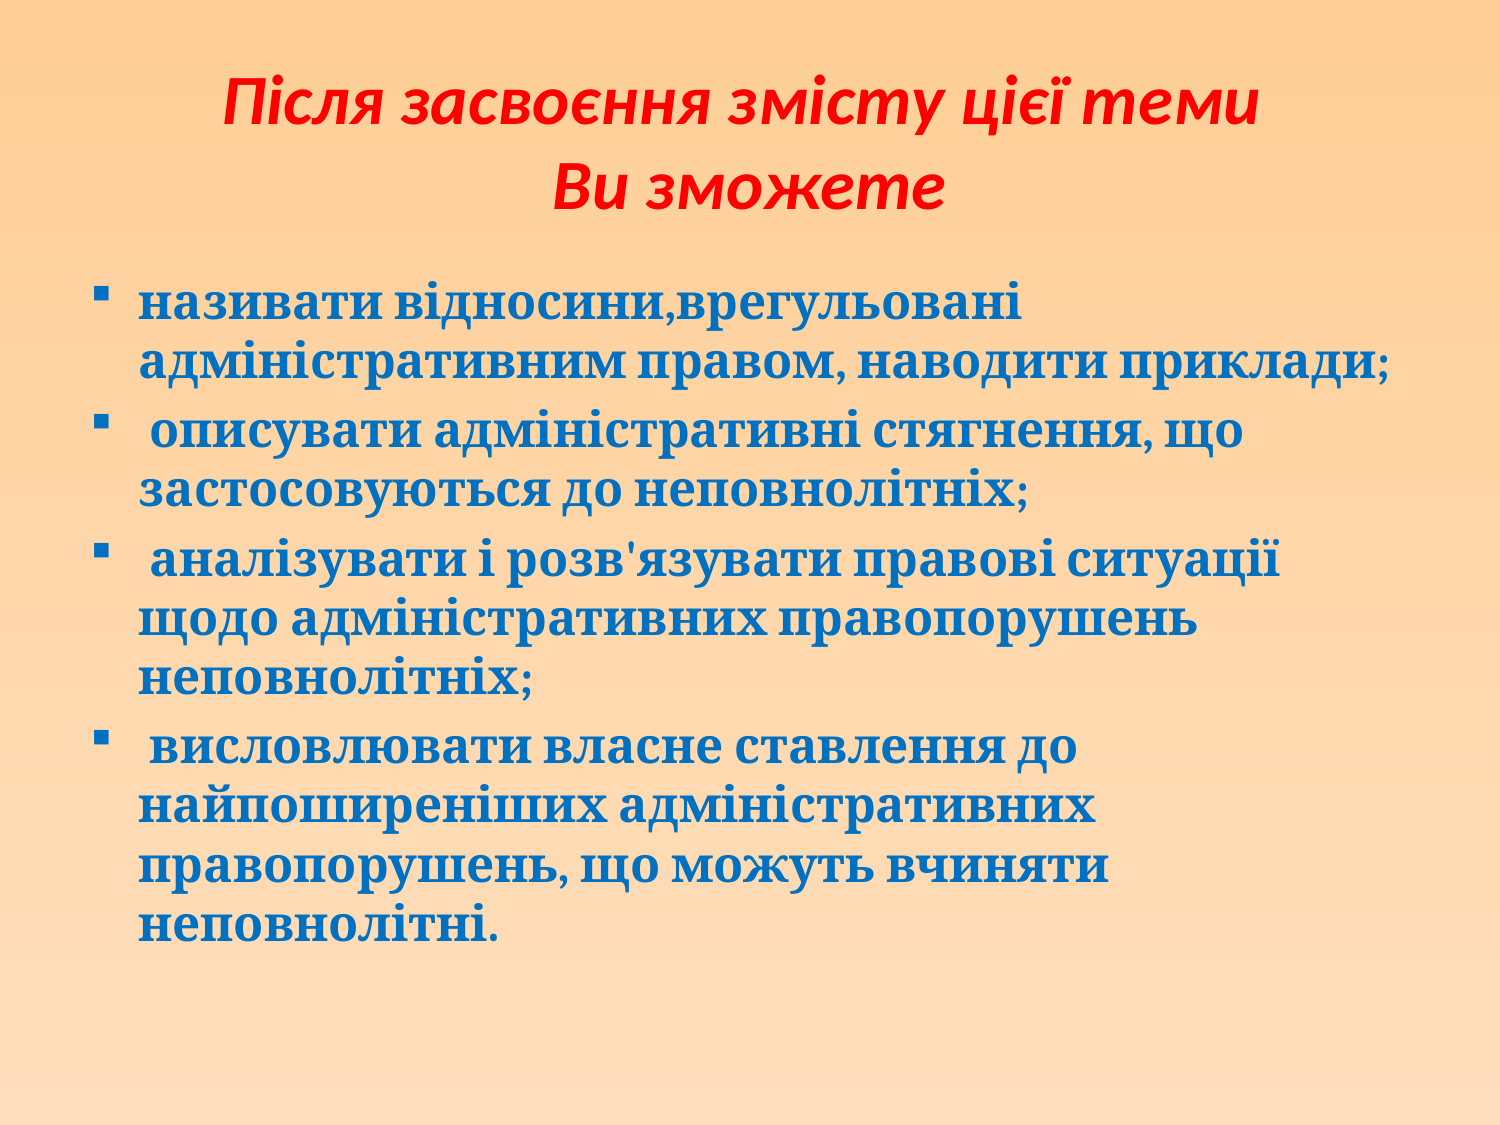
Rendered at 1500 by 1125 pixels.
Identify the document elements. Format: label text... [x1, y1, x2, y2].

title Після засвоєння змісту цієї теми Ви зможете [75, 45, 1425, 233]
list називати відносини,врегульовані адміністративним правом, наводити приклади; описувати адміністративні стягнення, що застосовуються до неповнолітніх; аналізувати і розв'язувати правові ситуації щодо адміністративних правопорушень неповнолітніх; висловлювати власне ставлення до найпоширеніших адміністративних правопорушень, що можуть вчиняти неповнолітні. [75, 262, 1425, 1005]
